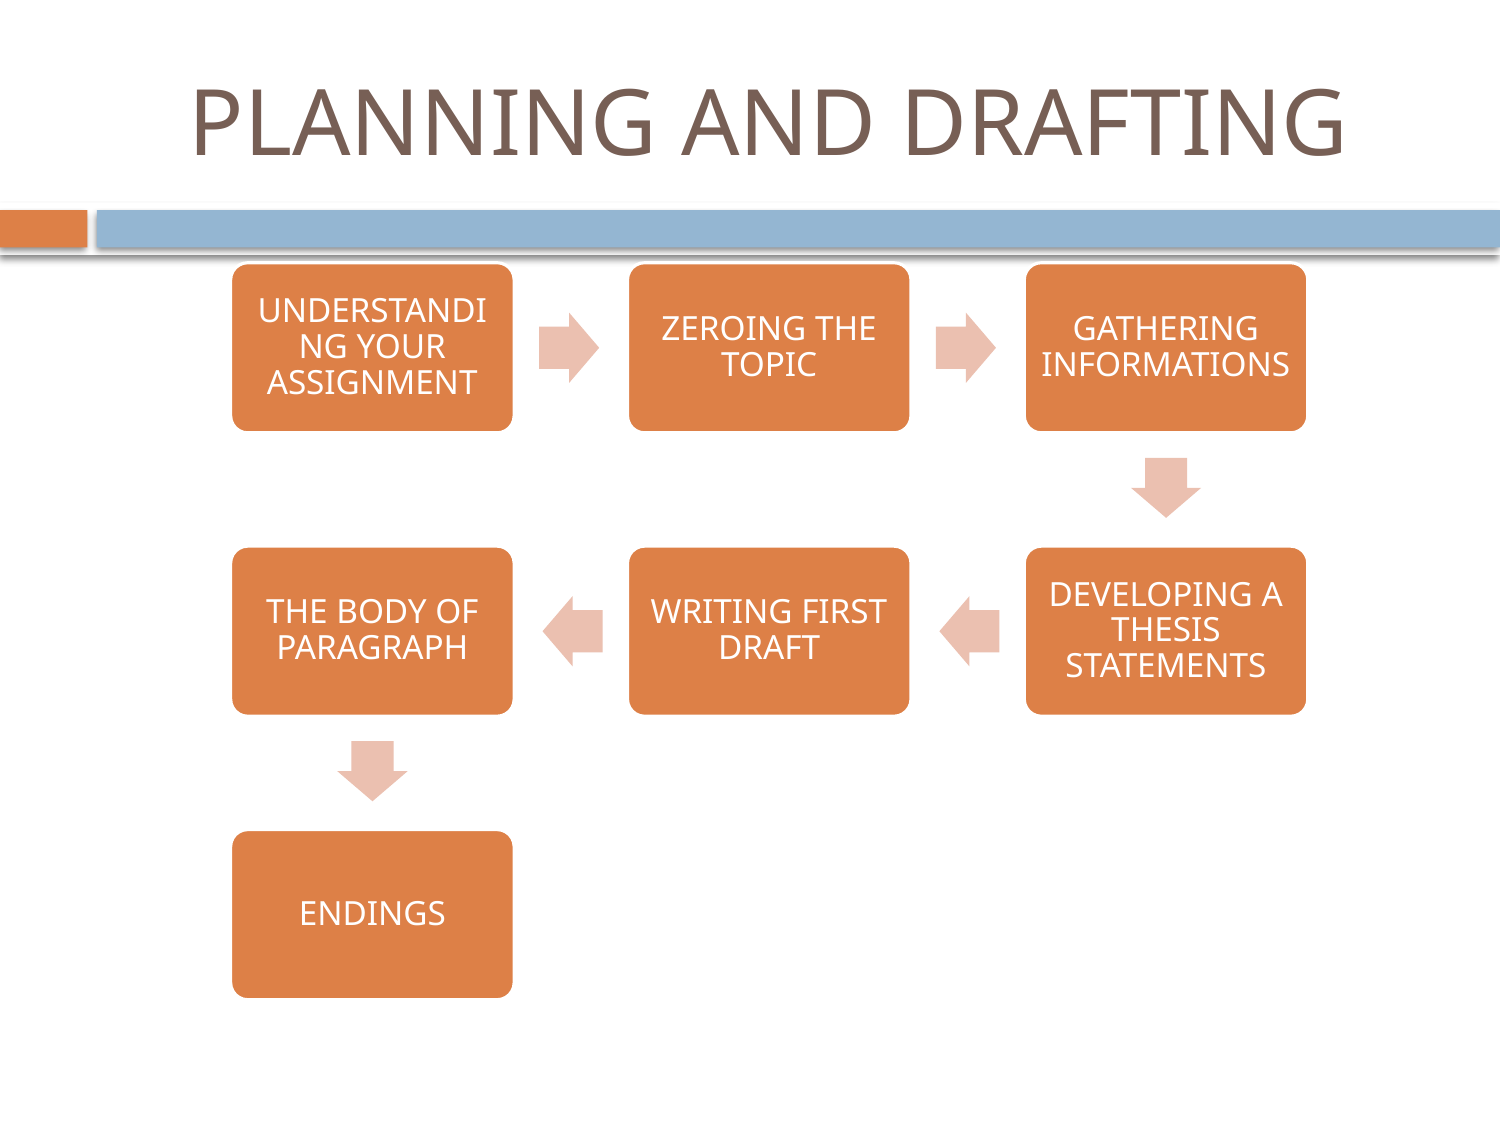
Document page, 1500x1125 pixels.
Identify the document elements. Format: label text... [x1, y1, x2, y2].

title PLANNING AND DRAFTING [100, 37, 1438, 200]
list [100, 262, 1439, 1001]
